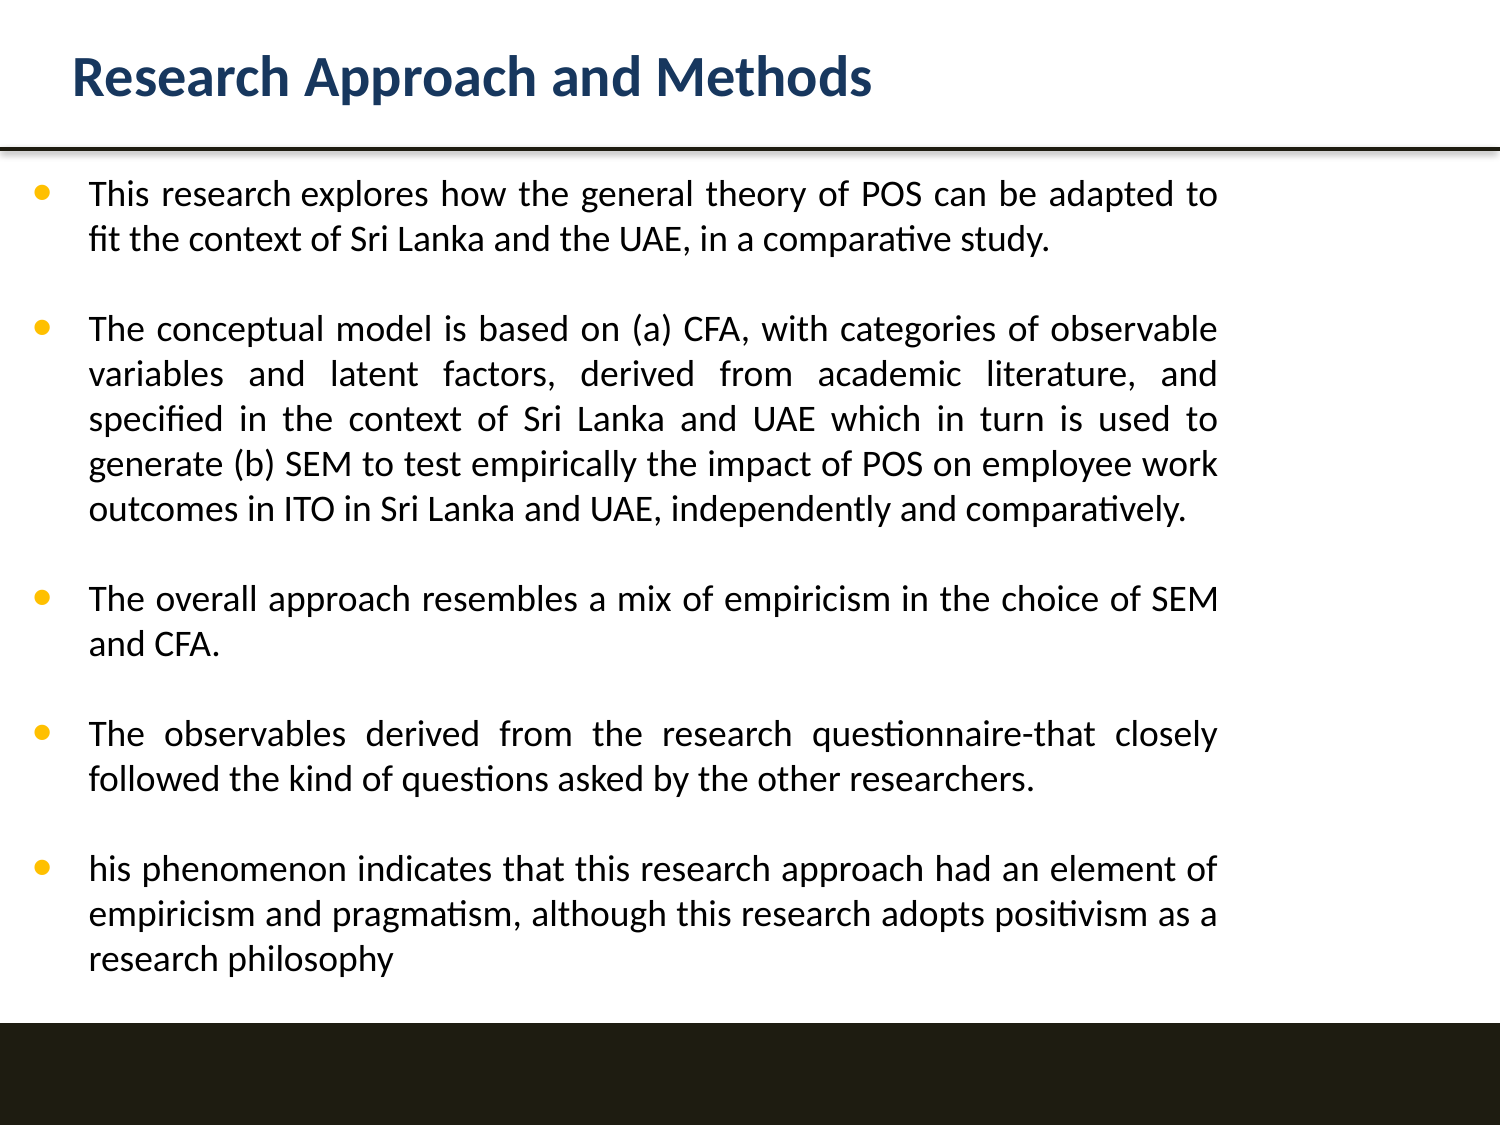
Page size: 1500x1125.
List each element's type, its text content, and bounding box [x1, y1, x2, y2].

text_box [0, 1021, 1500, 1125]
text_box This research explores how the general theory of POS can be adapted to fit the context of Sri Lanka and the UAE, in a comparative study. The conceptual model is based on (a) CFA, with categories of observable variables and latent factors, derived from academic literature, and specified in the context of Sri Lanka and UAE which in turn is used to generate (b) SEM to test empirically the impact of POS on employee work outcomes in ITO in Sri Lanka and UAE, independently and comparatively. The overall approach resembles a mix of empiricism in the choice of SEM and CFA. The observables derived from the research questionnaire-that closely followed the kind of questions asked by the other researchers. his phenomenon indicates that this research approach had an element of empiricism and pragmatism, although this research adopts positivism as a research philosophy [17, 161, 1235, 987]
text_box Research Approach and Methods [58, 30, 902, 116]
